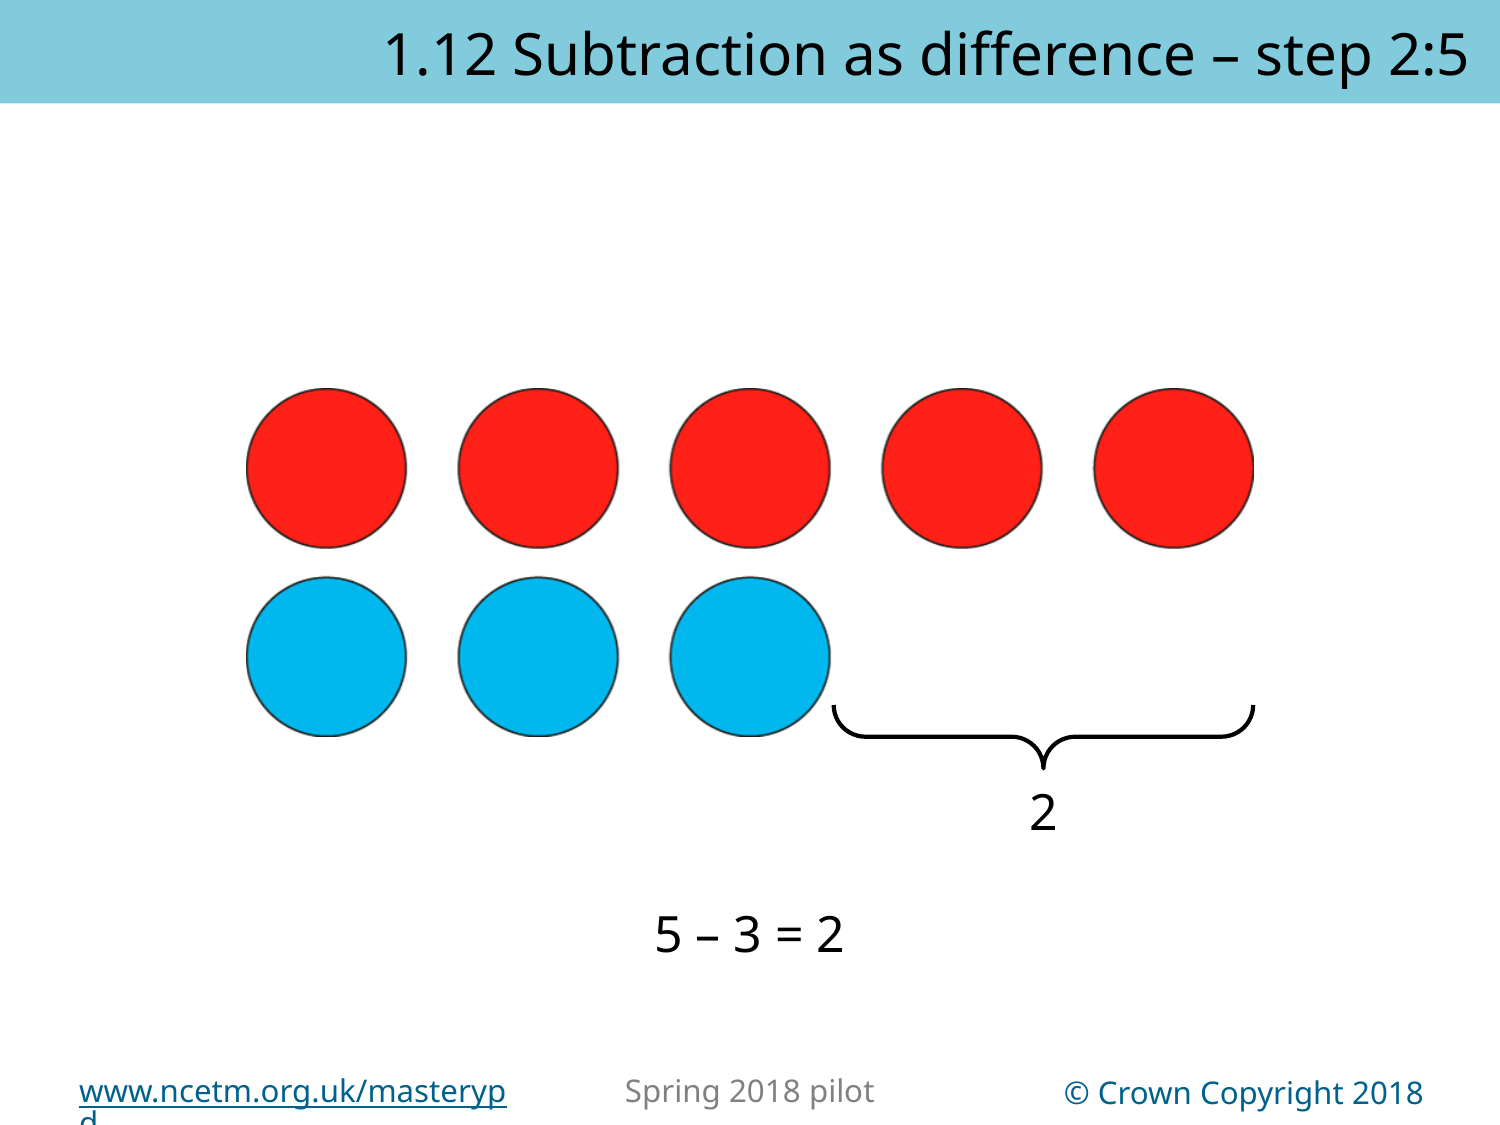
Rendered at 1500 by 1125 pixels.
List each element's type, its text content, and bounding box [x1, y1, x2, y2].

picture [246, 387, 1254, 737]
text_box [1031, 744, 1056, 769]
text_box 2 [1014, 773, 1073, 849]
list 1.12 Subtraction as difference – step 2:5 [0, 0, 1500, 104]
text_box 5 – 3 = 2 [639, 894, 861, 970]
